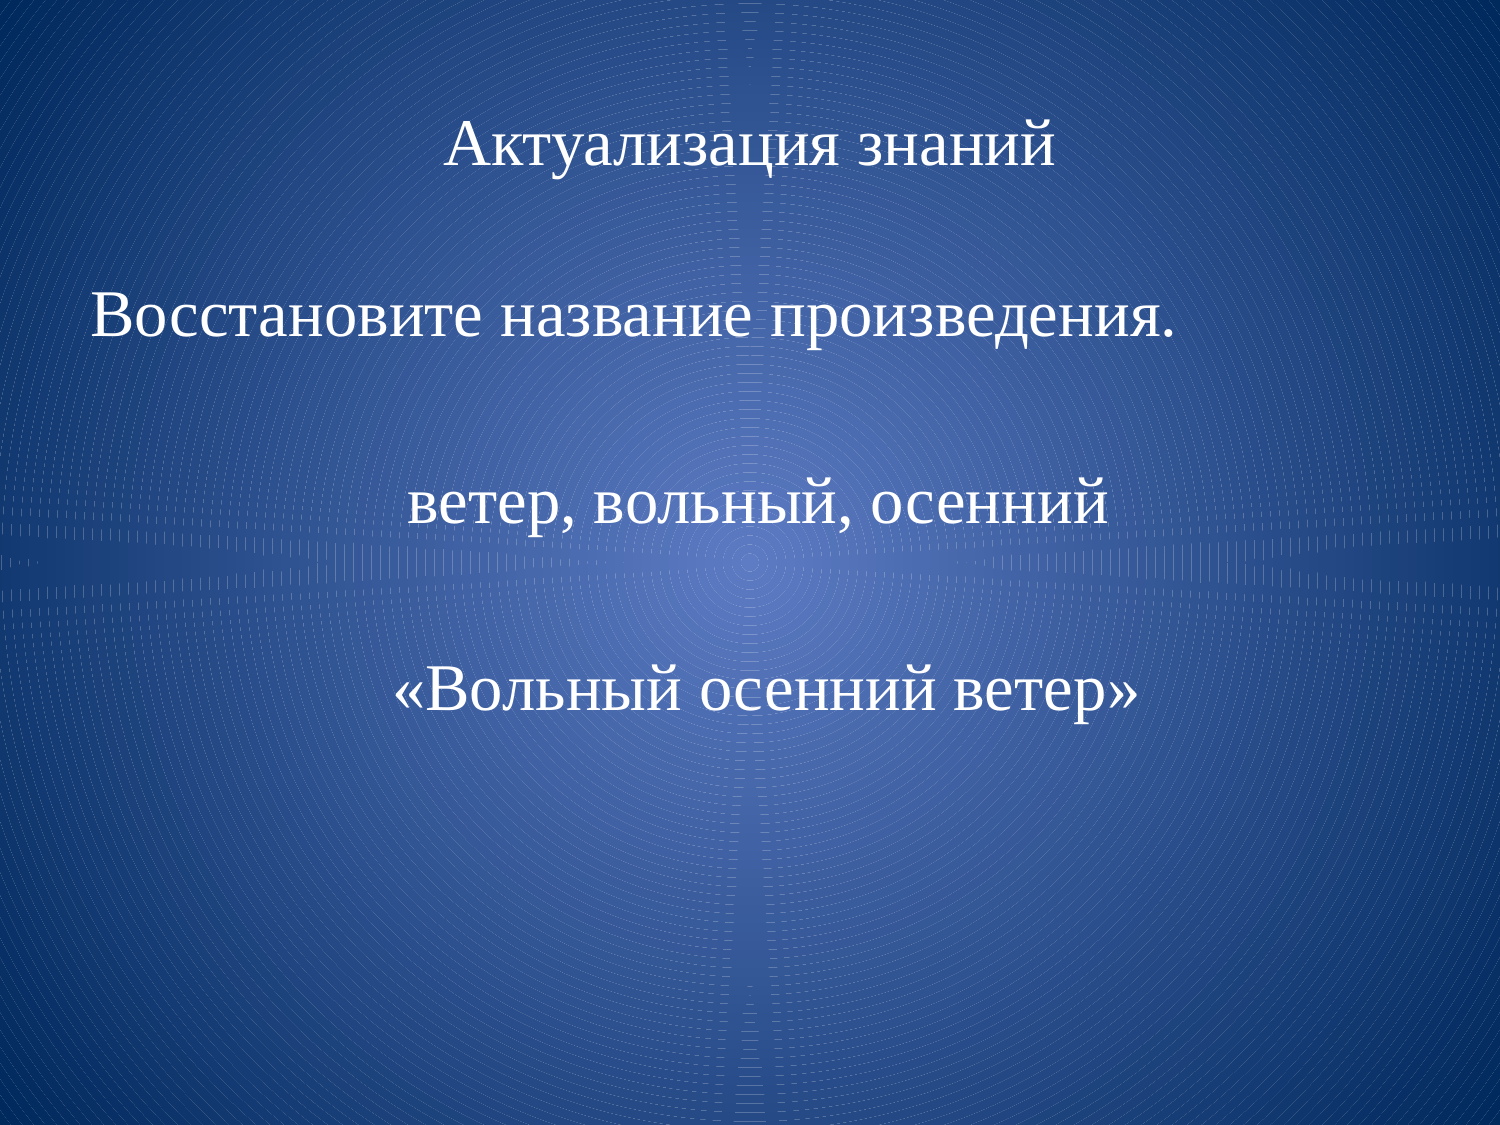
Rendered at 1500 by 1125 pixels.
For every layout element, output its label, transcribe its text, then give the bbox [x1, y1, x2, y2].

list Восстановите название произведения. ветер, вольный, осенний «Вольный осенний ветер» [75, 262, 1425, 1005]
title Актуализация знаний [75, 45, 1425, 233]
